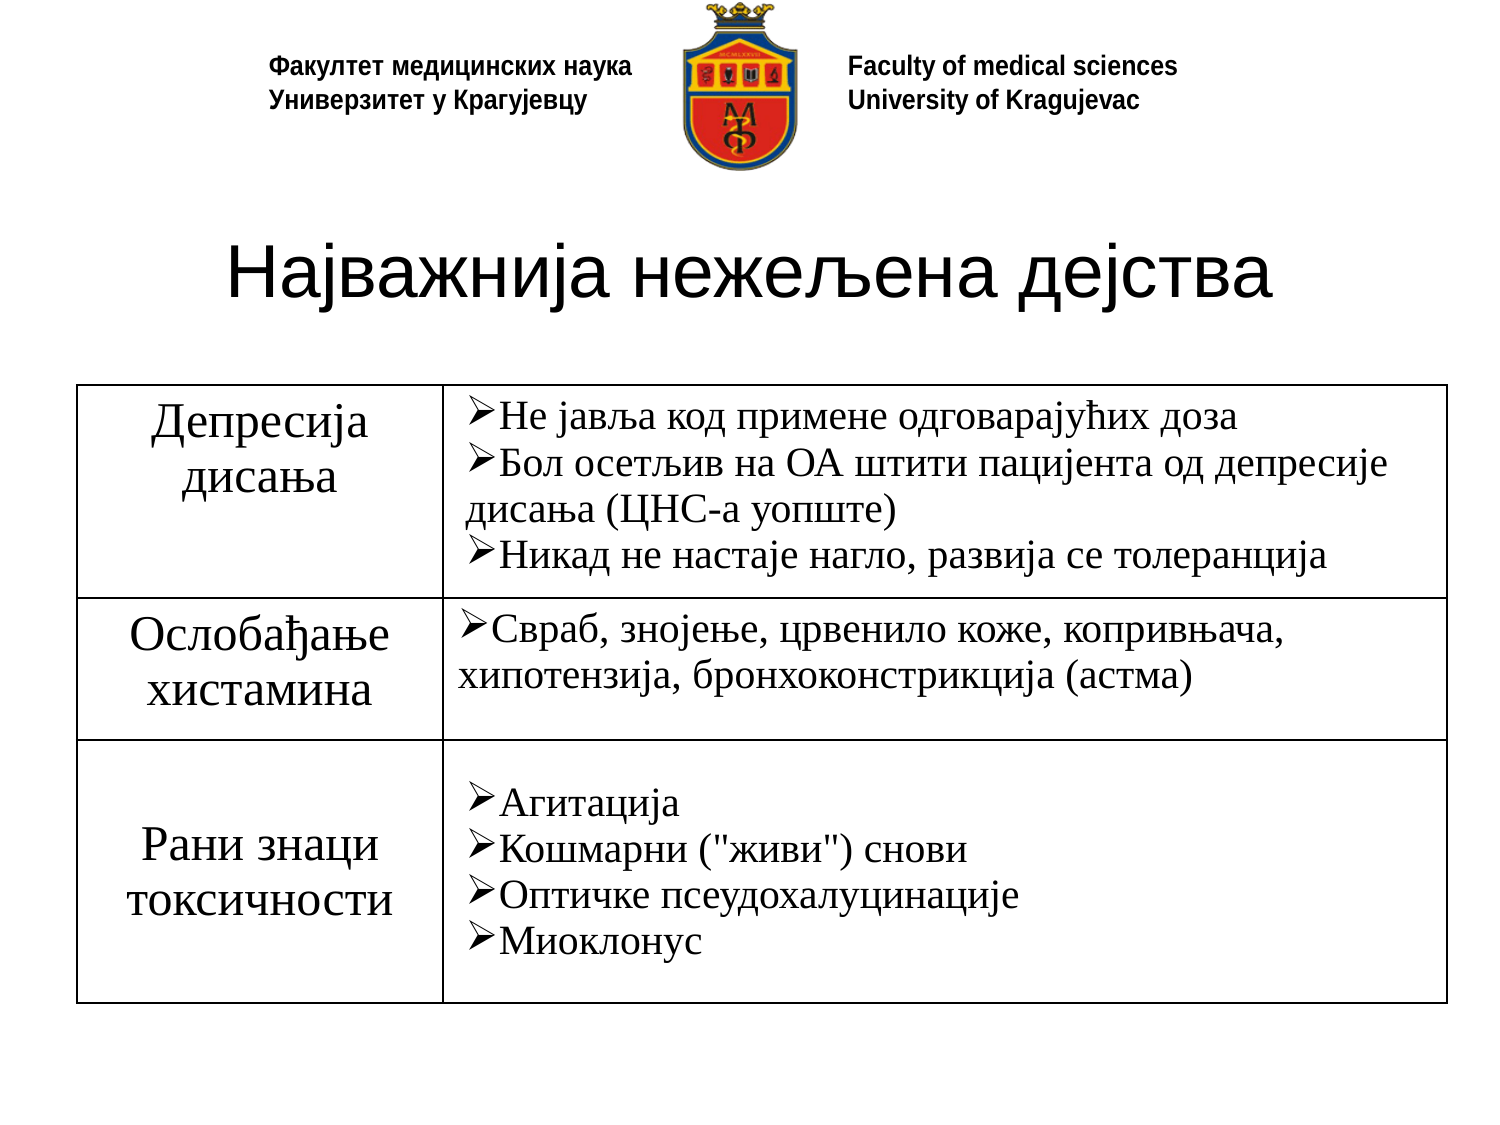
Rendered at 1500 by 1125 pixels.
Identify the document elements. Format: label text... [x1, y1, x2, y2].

table_header Ослобађање хистамина [78, 599, 442, 739]
table_cell Агитација Кошмарни ("живи") снови Оптичке псеудохалуцинације Миоклонус [444, 741, 1446, 1002]
table_header Не јавља код примене одговарајућих доза Бол осетљив на ОА штити пацијента од депресије дисања (ЦНС-а уопште) Никад не настаје нагло, развија се толеранција [444, 386, 1446, 597]
table_cell Рани знаци токсичности [78, 741, 442, 1002]
title Најважнија нежељена дејства [74, 173, 1426, 362]
table_header Свраб, знојење, црвенило коже, копривњача, хипотензија, бронхоконстрикција (астма) [444, 599, 1446, 739]
table_header Депресија дисања [78, 386, 442, 597]
